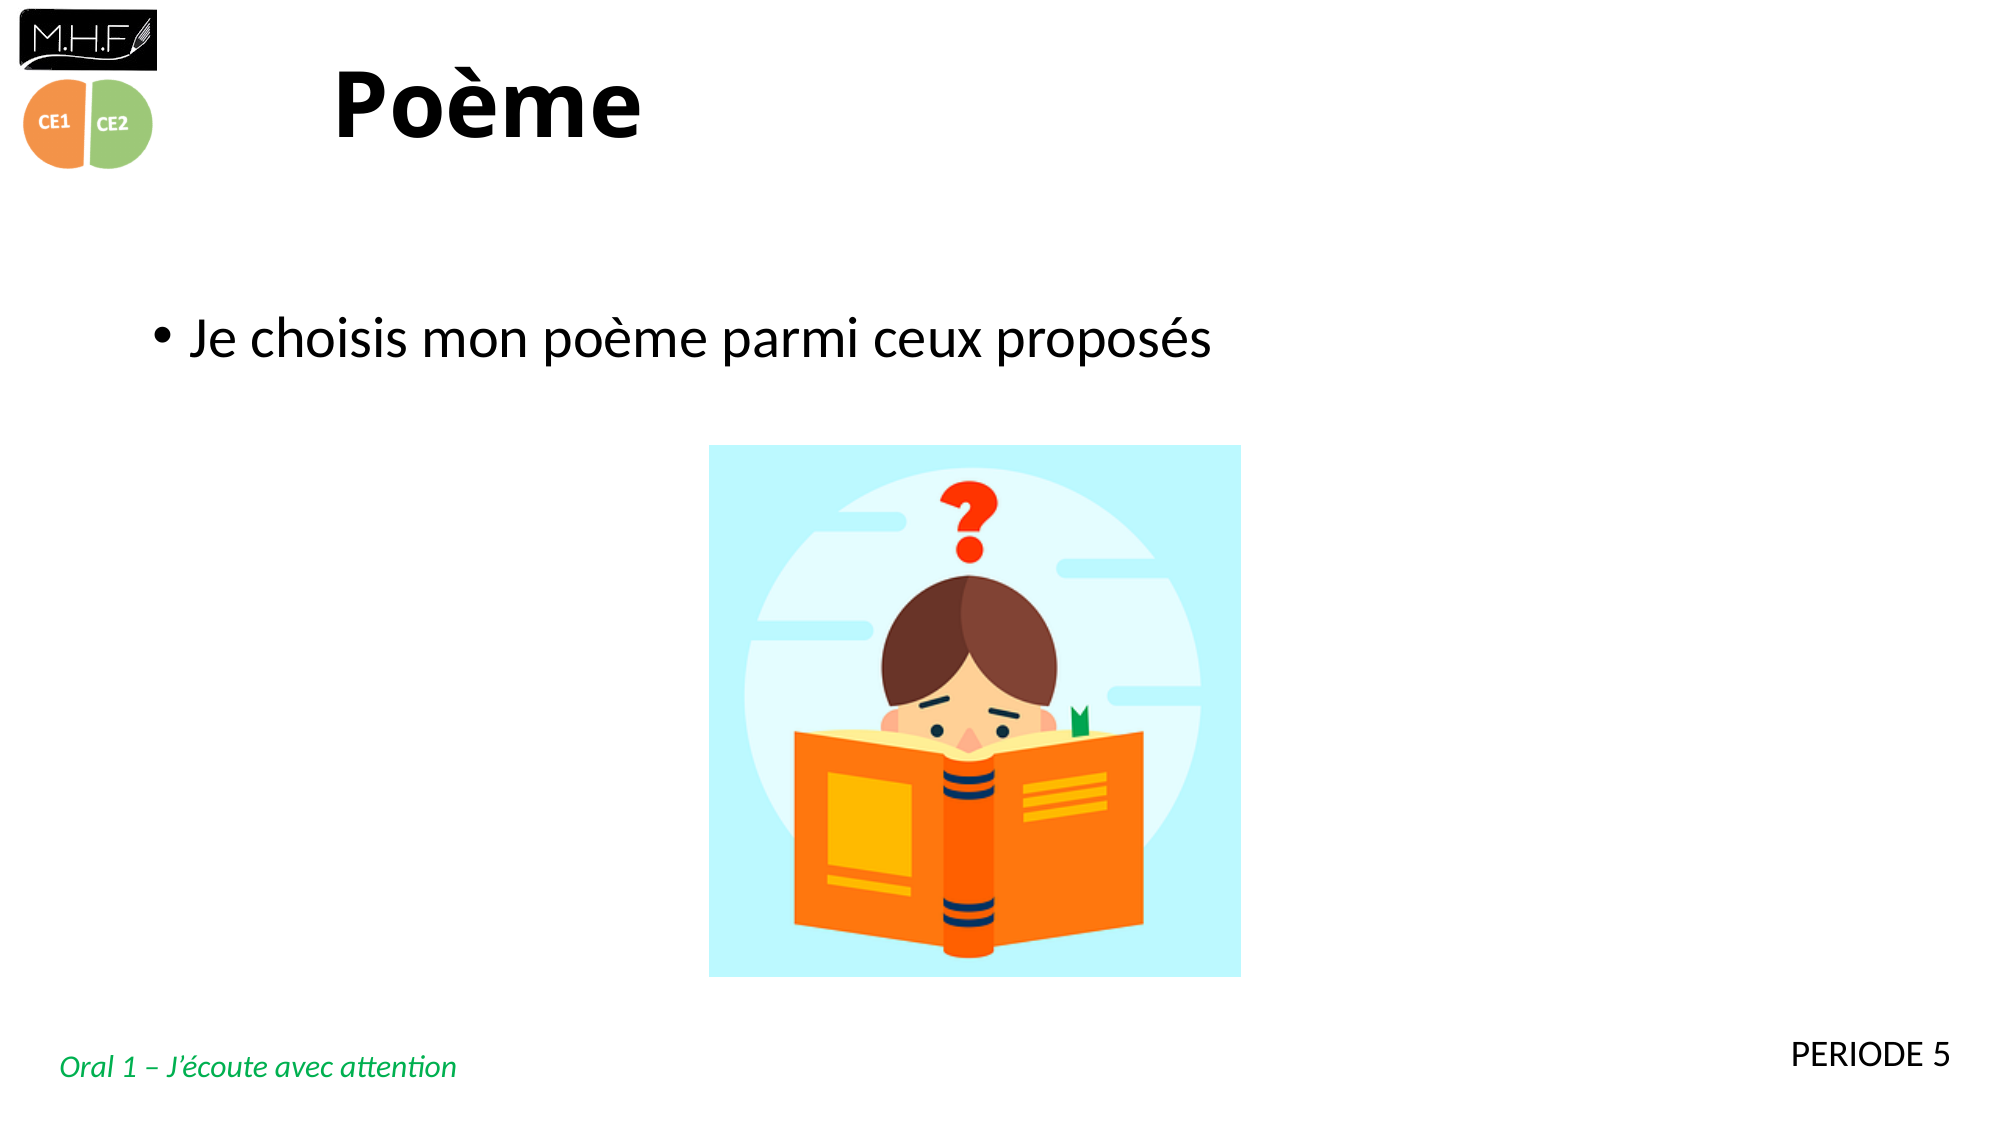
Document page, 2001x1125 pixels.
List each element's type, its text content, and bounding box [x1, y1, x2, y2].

picture [1, 7, 177, 207]
text_box Oral 1 – J’écoute avec attention [44, 1038, 1346, 1092]
title Poème [316, 0, 1863, 218]
text_box PERIODE 5 [1362, 1021, 1967, 1082]
picture [709, 445, 1241, 977]
list Je choisis mon poème parmi ceux proposés [137, 299, 1863, 1014]
